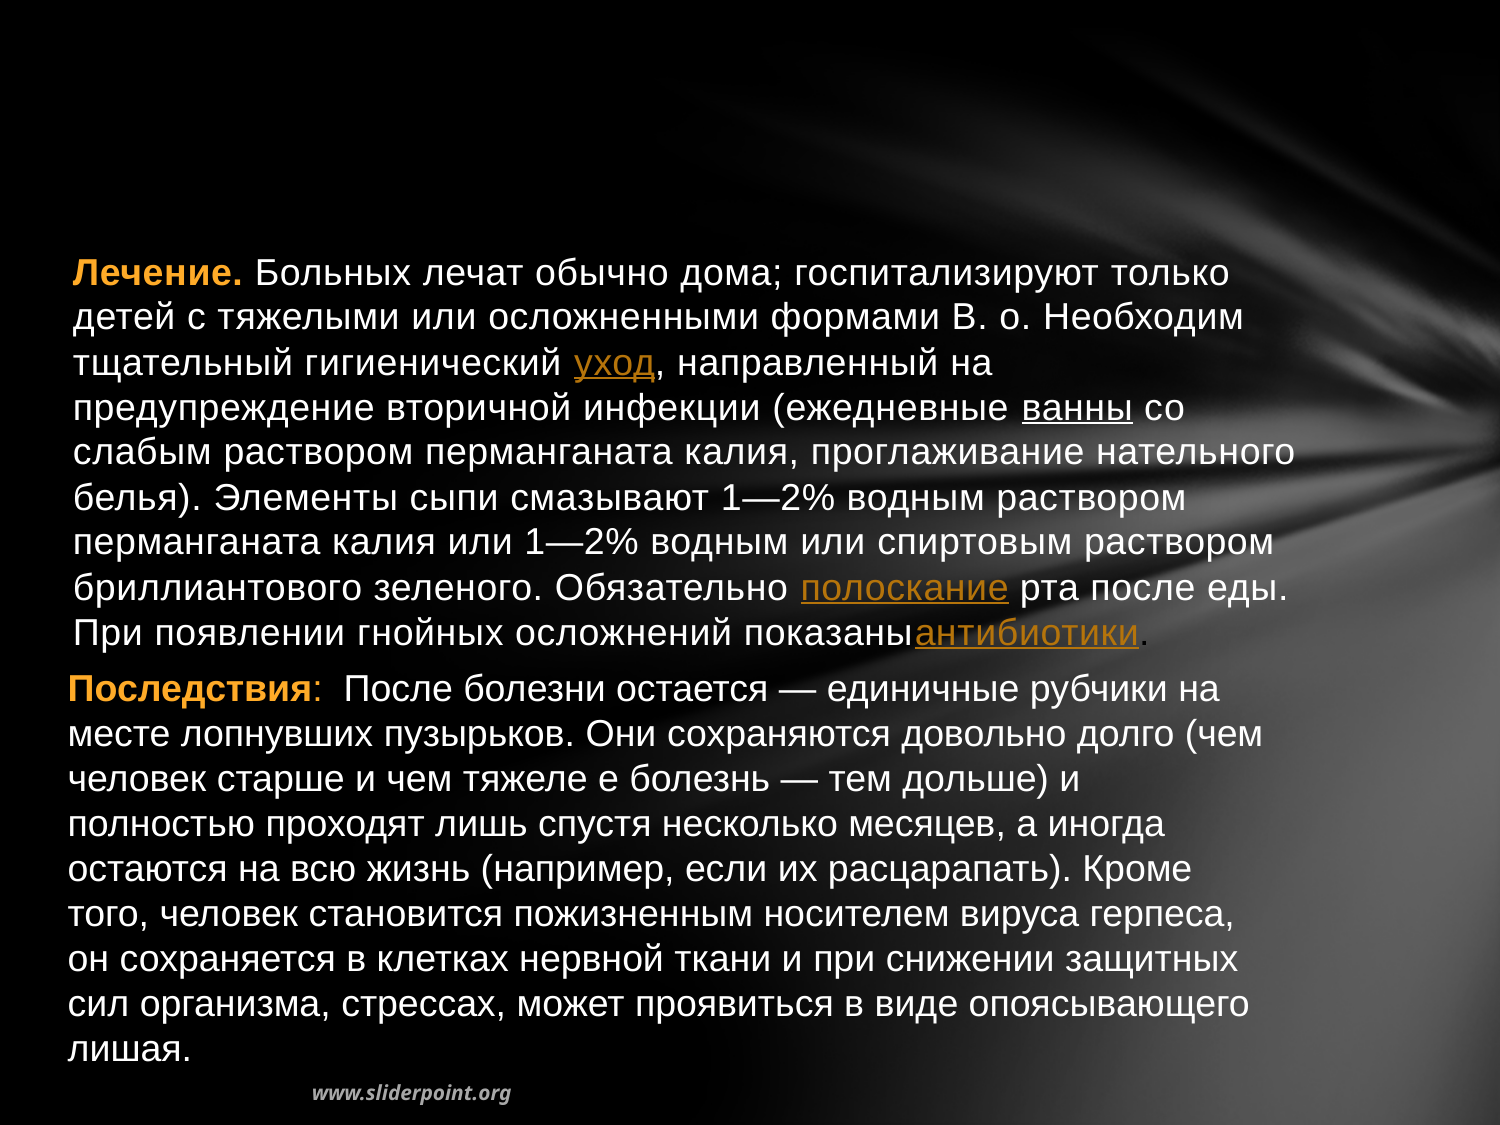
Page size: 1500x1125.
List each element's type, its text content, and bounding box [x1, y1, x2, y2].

list Лечение. Больных лечат обычно дома; госпитализируют только детей с тяжелыми или осложненными формами В. о. Необходим тщательный гигиенический уход, направленный на предупреждение вторичной инфекции (ежедневные ванны со слабым раствором перманганата калия, проглаживание нательного белья). Элементы сыпи смазывают 1—2% водным раствором перманганата калия или 1—2% водным или спиртовым раствором бриллиантового зеленого. Обязательно полоскание рта после еды. При появлении гнойных осложнений показаныантибиотики. [57, 239, 1318, 1015]
text_box Последствия: После болезни остается — единичные рубчики на месте лопнувших пузырьков. Они сохраняются довольно долго (чем человек старше и чем тяжеле е болезнь — тем дольше) и полностью проходят лишь спустя несколько месяцев, а иногда остаются на всю жизнь (например, если их расцарапать). Кроме того, человек становится пожизненным носителем вируса герпеса, он сохраняется в клетках нервной ткани и при снижении защитных сил организма, стрессах, может проявиться в виде опоясывающего лишая. [53, 656, 1294, 1077]
footer www.sliderpoint.org [296, 1073, 968, 1115]
